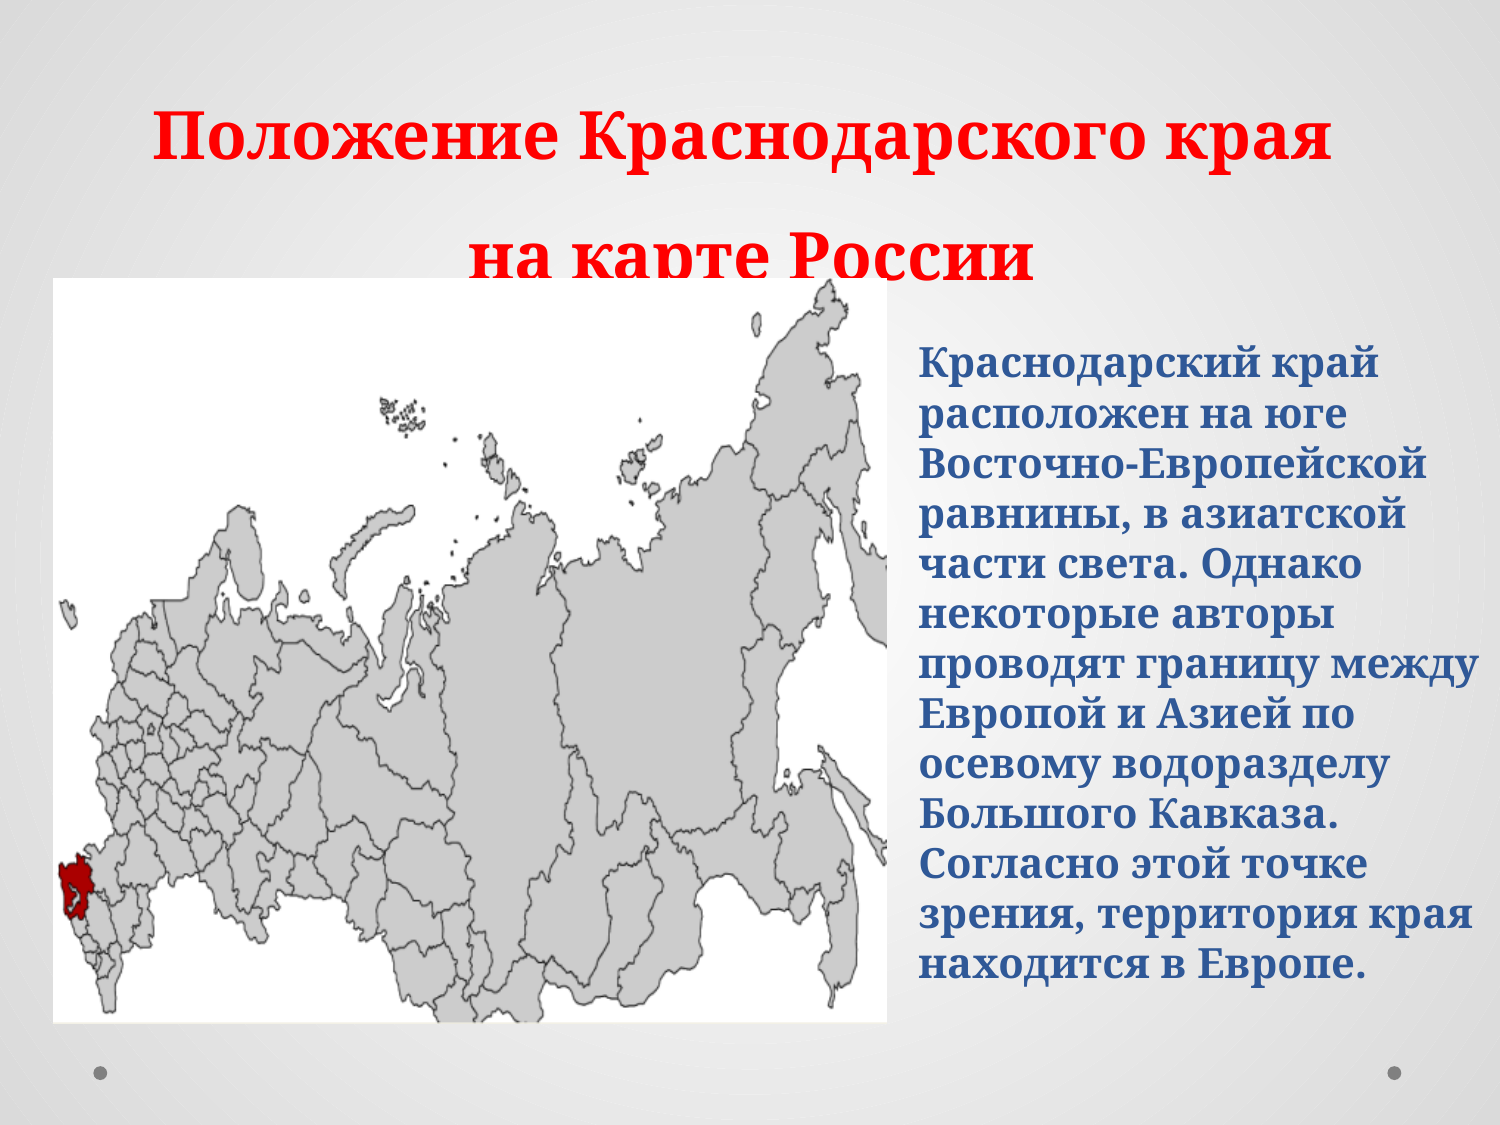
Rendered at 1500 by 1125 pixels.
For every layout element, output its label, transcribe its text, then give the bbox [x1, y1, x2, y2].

text_box Краснодарский край расположен на юге Восточно-Европейской равнины, в азиатской части света. Однако некоторые авторы проводят границу между Европой и Азией по осевому водоразделу Большого Кавказа. Согласно этой точке зрения, территория края находится в Европе. [903, 278, 1500, 994]
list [52, 278, 887, 1024]
title Положение Краснодарского края на карте России [76, 113, 1427, 302]
